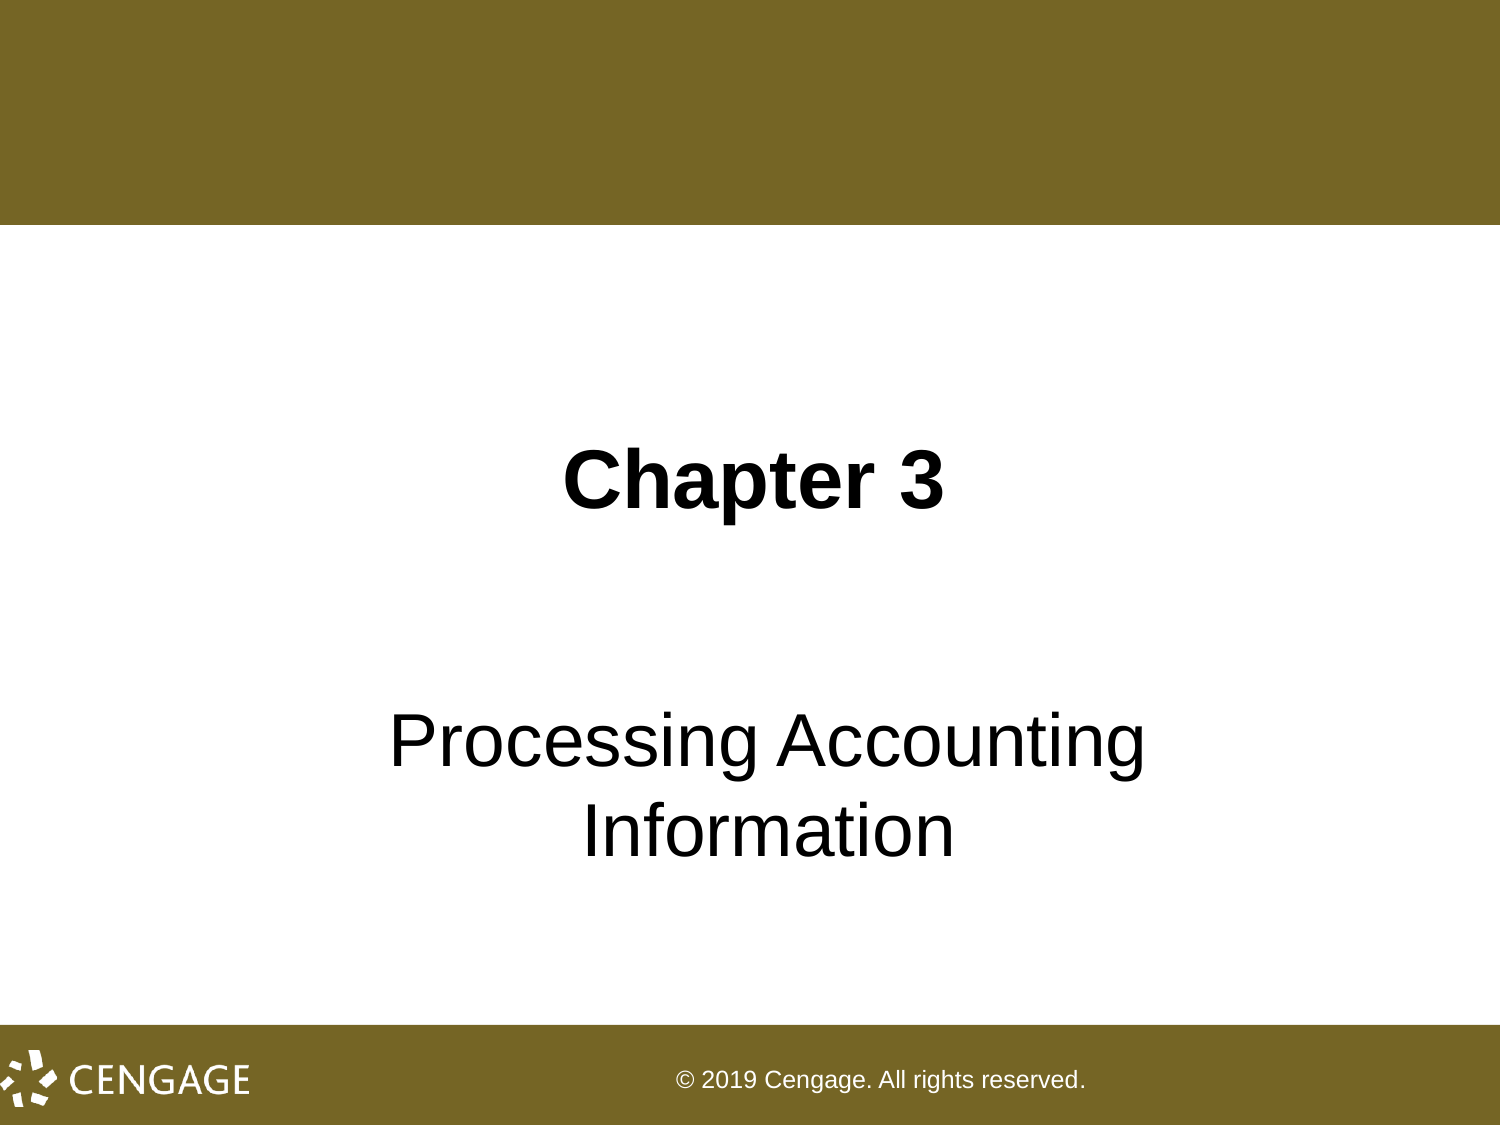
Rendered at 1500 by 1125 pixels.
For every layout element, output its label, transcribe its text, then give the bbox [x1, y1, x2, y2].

list Processing Accounting Information [120, 597, 1417, 965]
list © 2019 Cengage. All rights reserved. [262, 1031, 1500, 1125]
picture [0, 1050, 249, 1107]
title Chapter 3 [76, 334, 1422, 616]
